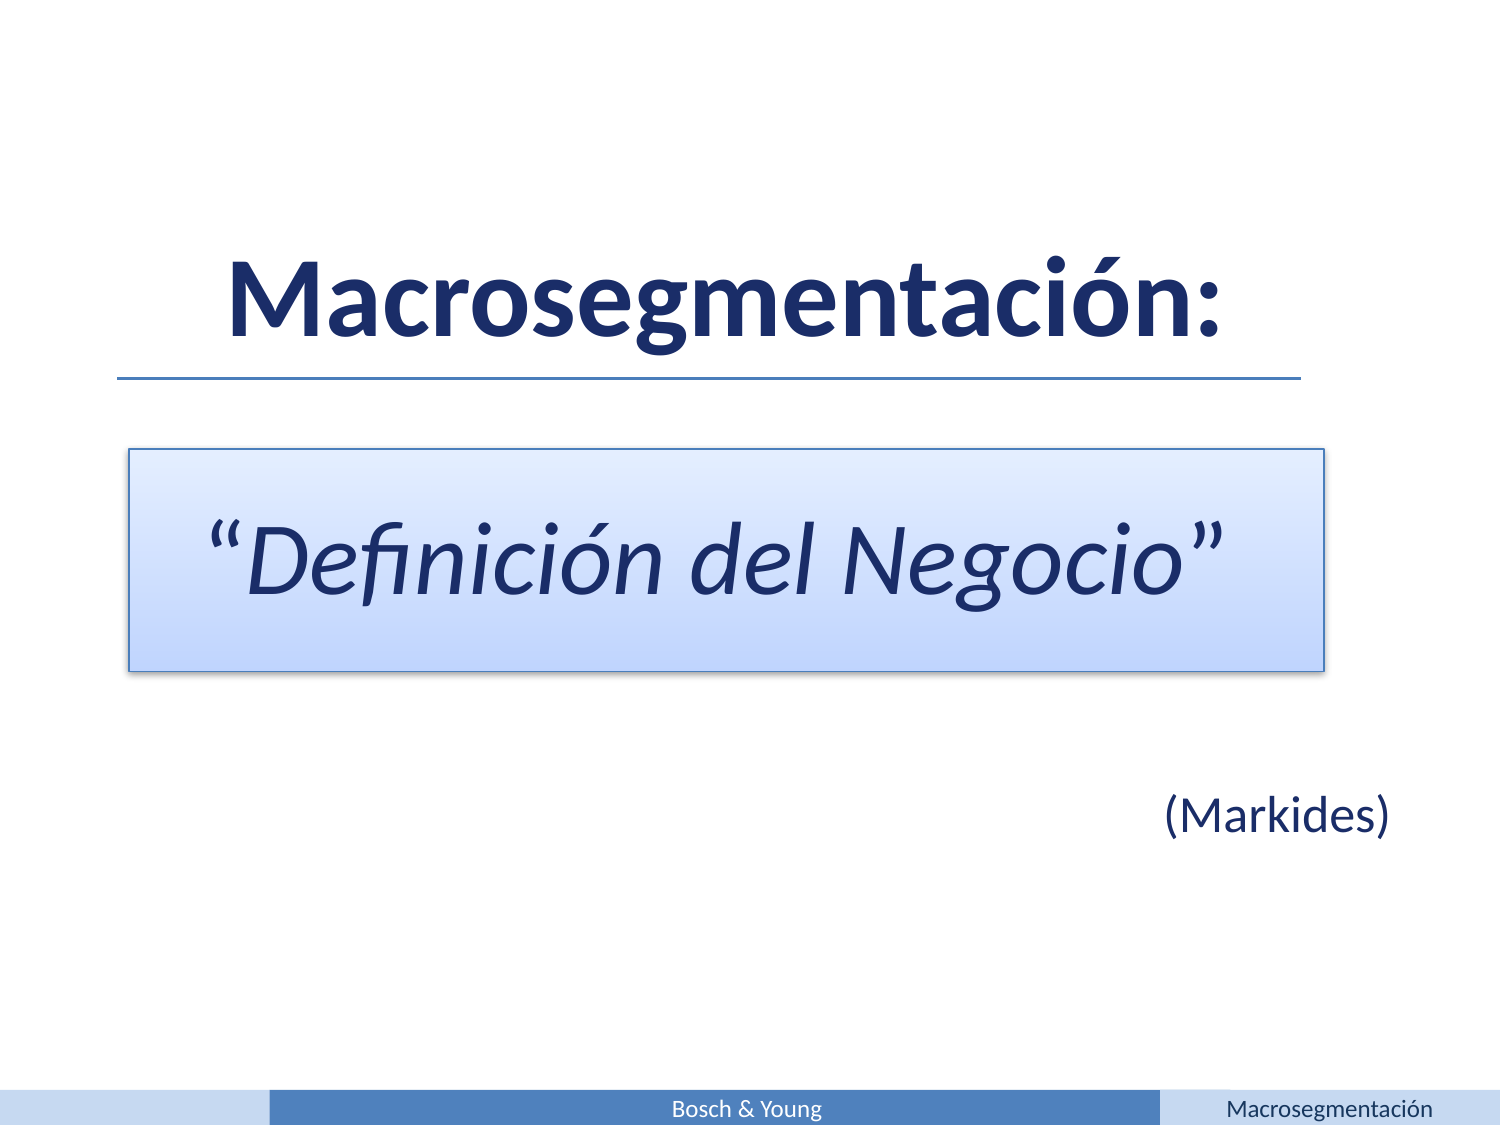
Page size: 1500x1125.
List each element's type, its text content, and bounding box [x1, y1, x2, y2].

text_box Macrosegmentación: [210, 214, 1289, 367]
text_box Bosch & Young [272, 1088, 1158, 1125]
text_box [0, 1088, 272, 1125]
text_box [128, 448, 1325, 672]
text_box Macrosegmentación [1158, 1088, 1500, 1125]
text_box (Markides) [1113, 773, 1442, 851]
